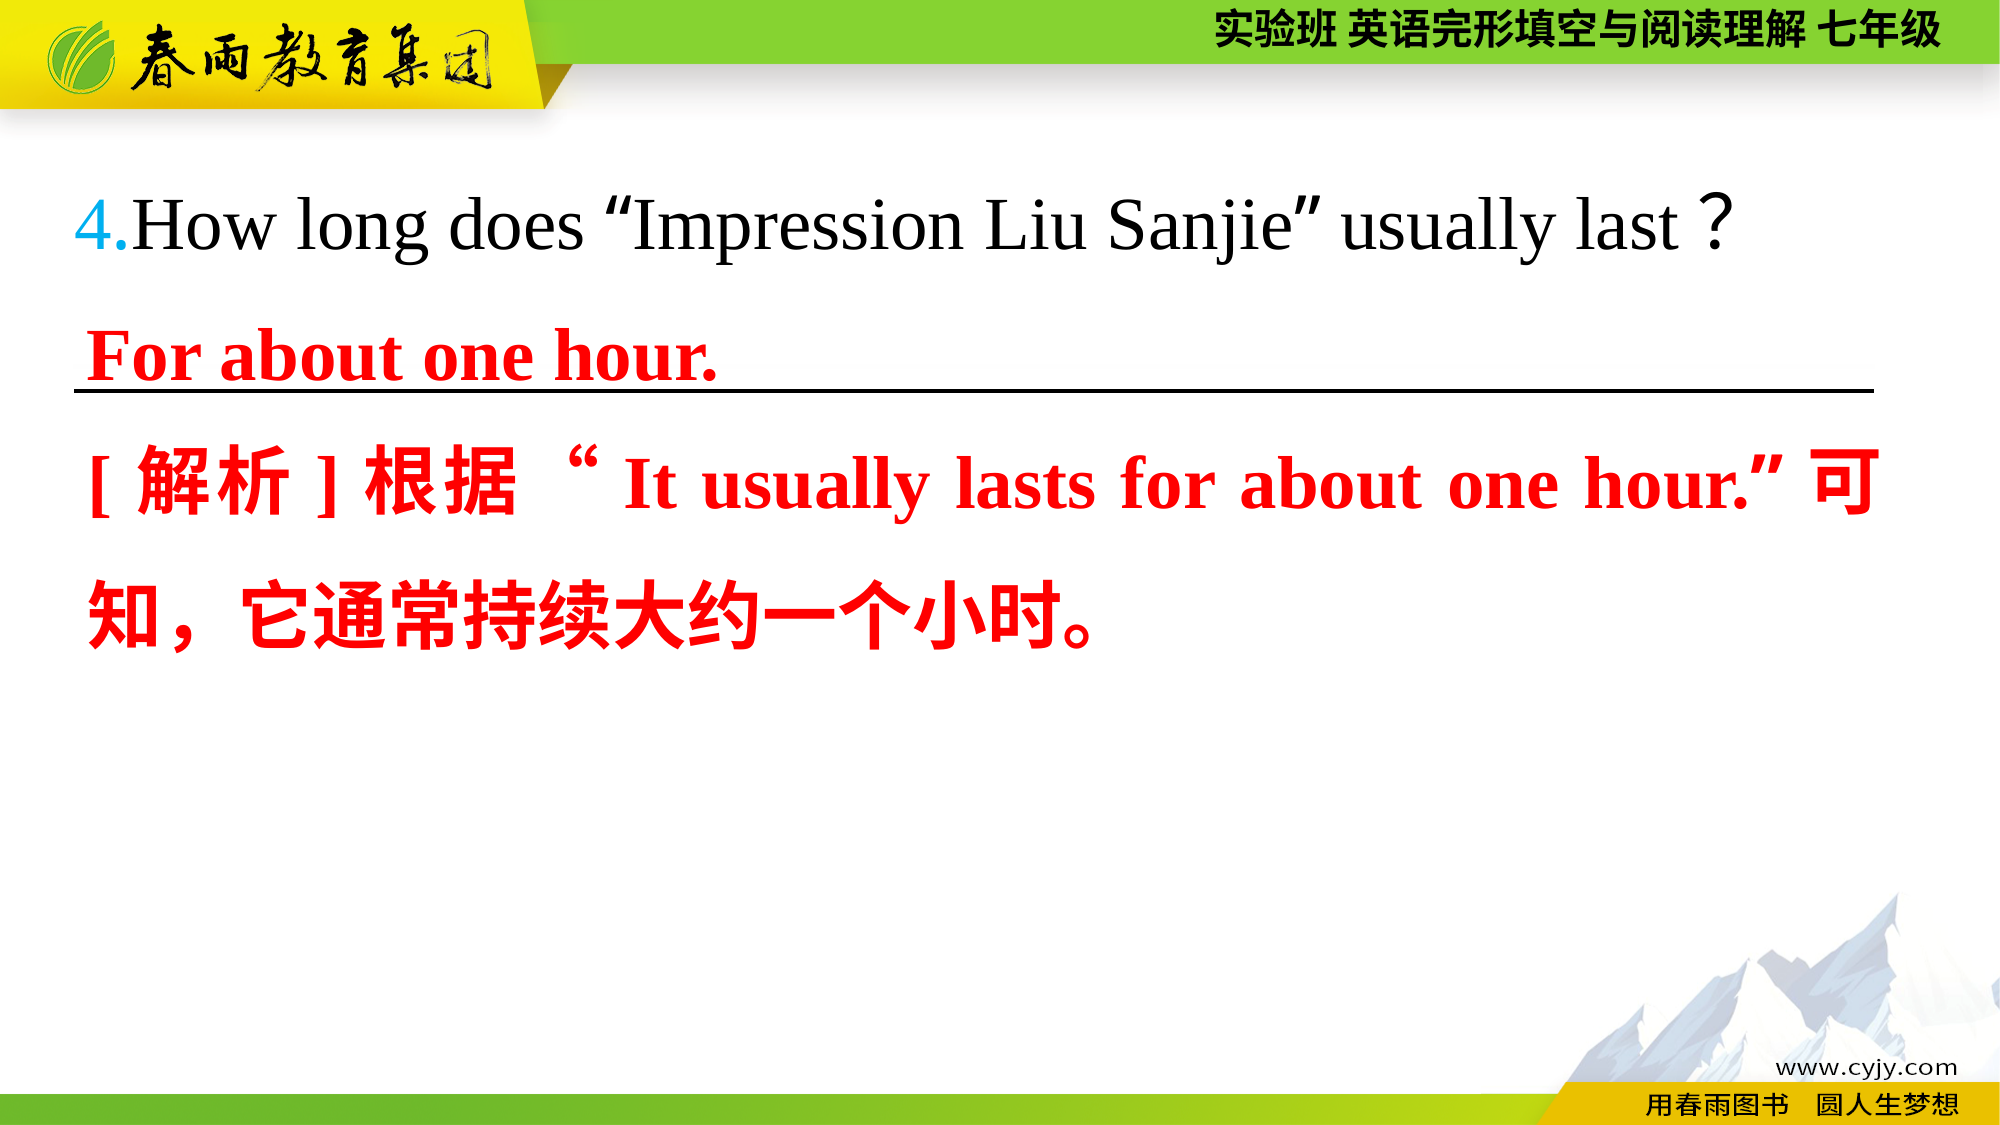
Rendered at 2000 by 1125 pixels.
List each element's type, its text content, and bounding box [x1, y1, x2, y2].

text_box [解析]根据“It usually lasts for about one hour.”可知，它通常持续大约一个小时。 [72, 380, 1898, 666]
picture [0, 0, 2000, 1125]
text_box For about one hour. [71, 252, 1899, 403]
list 4.How long does “Impression Liu Sanjie” usually last？ ———————————————————————— [59, 122, 1944, 411]
